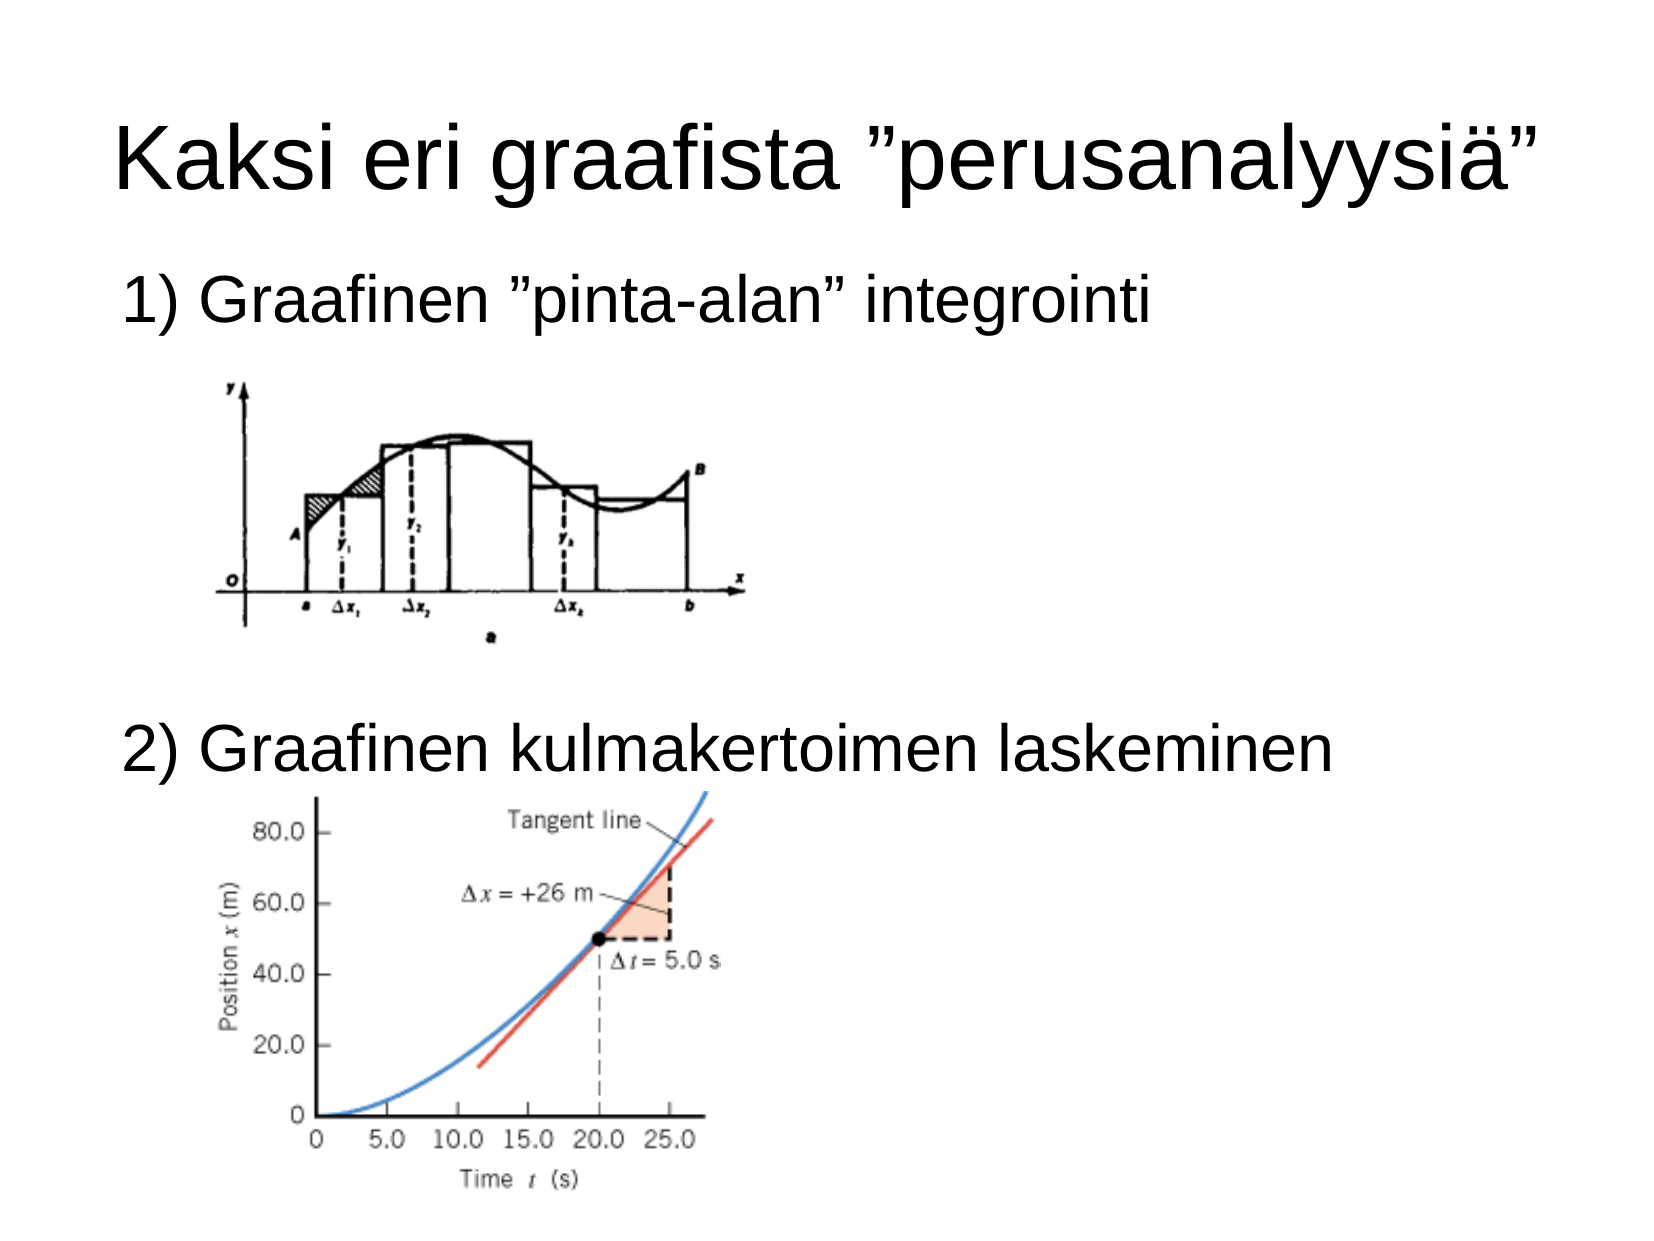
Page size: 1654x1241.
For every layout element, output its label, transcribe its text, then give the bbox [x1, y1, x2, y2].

text_box 2) Graafinen kulmakertoimen laskeminen [106, 697, 1548, 863]
picture [188, 372, 813, 674]
text_box 1) Graafinen ”pinta-alan” integrointi [106, 248, 1347, 367]
text_box Kaksi eri graafista ”perusanalyysiä” [82, 49, 1571, 257]
picture [214, 791, 722, 1194]
